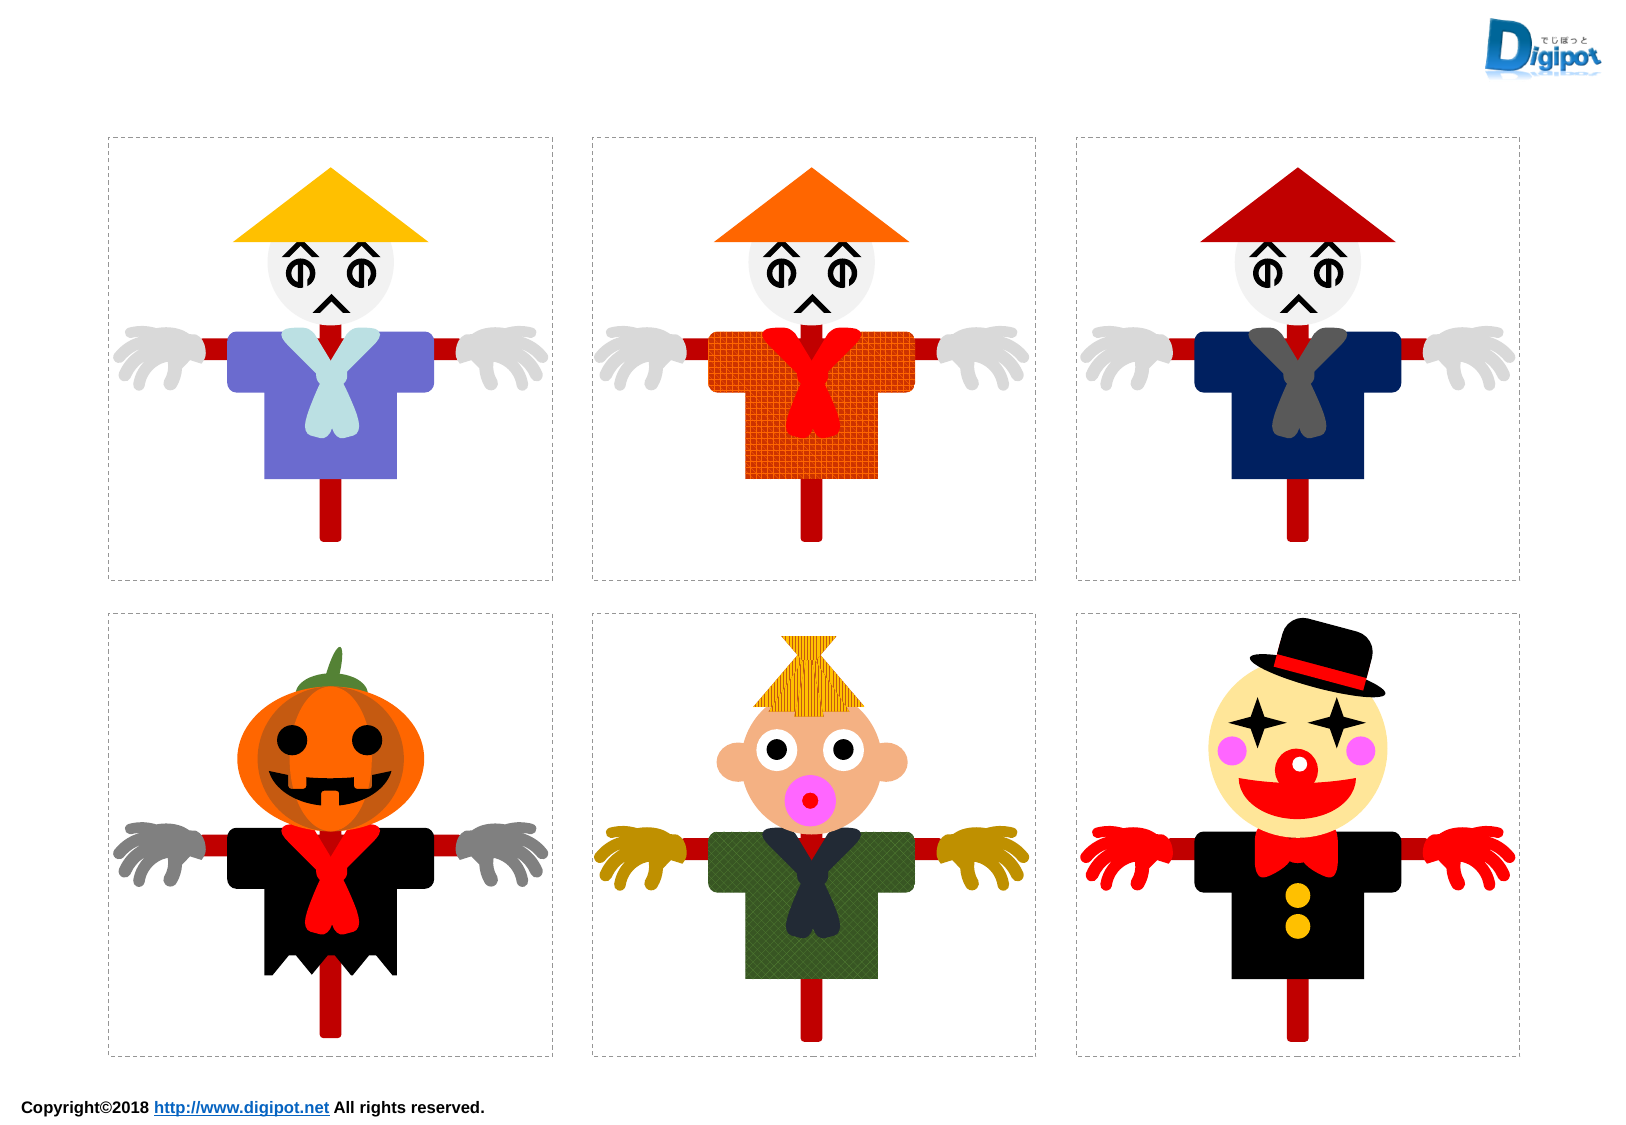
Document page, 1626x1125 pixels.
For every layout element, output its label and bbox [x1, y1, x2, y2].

text_box [1080, 167, 1516, 542]
picture [1485, 18, 1602, 82]
text_box [113, 167, 549, 542]
text_box [1080, 623, 1516, 1042]
text_box [113, 645, 549, 1039]
text_box [594, 635, 1030, 1042]
text_box [594, 167, 1030, 542]
